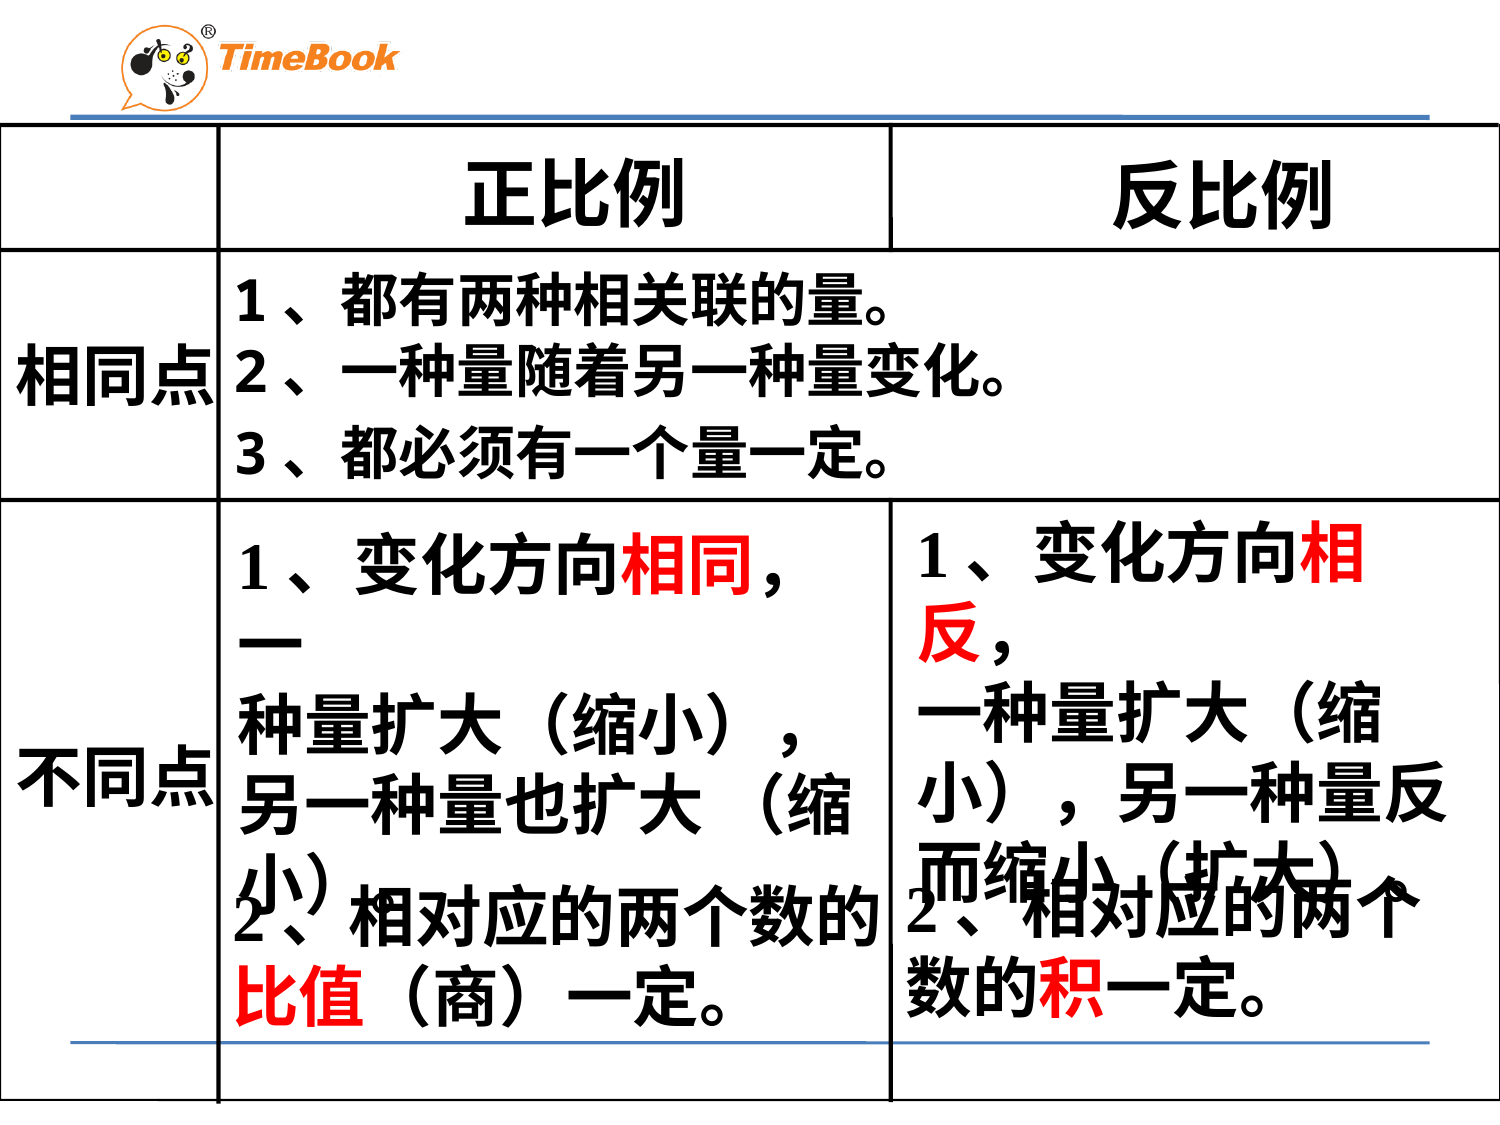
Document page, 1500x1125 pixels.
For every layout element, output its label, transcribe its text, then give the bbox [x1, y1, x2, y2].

text_box 不同点 [1, 727, 218, 822]
text_box 正比例 [447, 139, 703, 244]
text_box 3、都必须有一个量一定。 [218, 408, 1129, 494]
text_box 2、相对应的两个数的 比值（商）一定。 [217, 867, 898, 1042]
text_box 1、都有两种相关联的量。 [219, 255, 1140, 326]
text_box 反比例 [1096, 140, 1351, 246]
picture [118, 22, 408, 113]
text_box 1、变化方向相反， 一种量扩大（缩小），另一种量反而缩小（扩大）。 [901, 503, 1477, 858]
text_box 1、变化方向相同，一 种量扩大（缩小），另一种量也扩大 （缩小）。 [222, 515, 891, 867]
text_box 2、一种量随着另一种量变化。 [219, 326, 1258, 411]
text_box 相同点 [1, 326, 218, 421]
text_box 2、相对应的两个数的积一定。 [890, 858, 1477, 1033]
